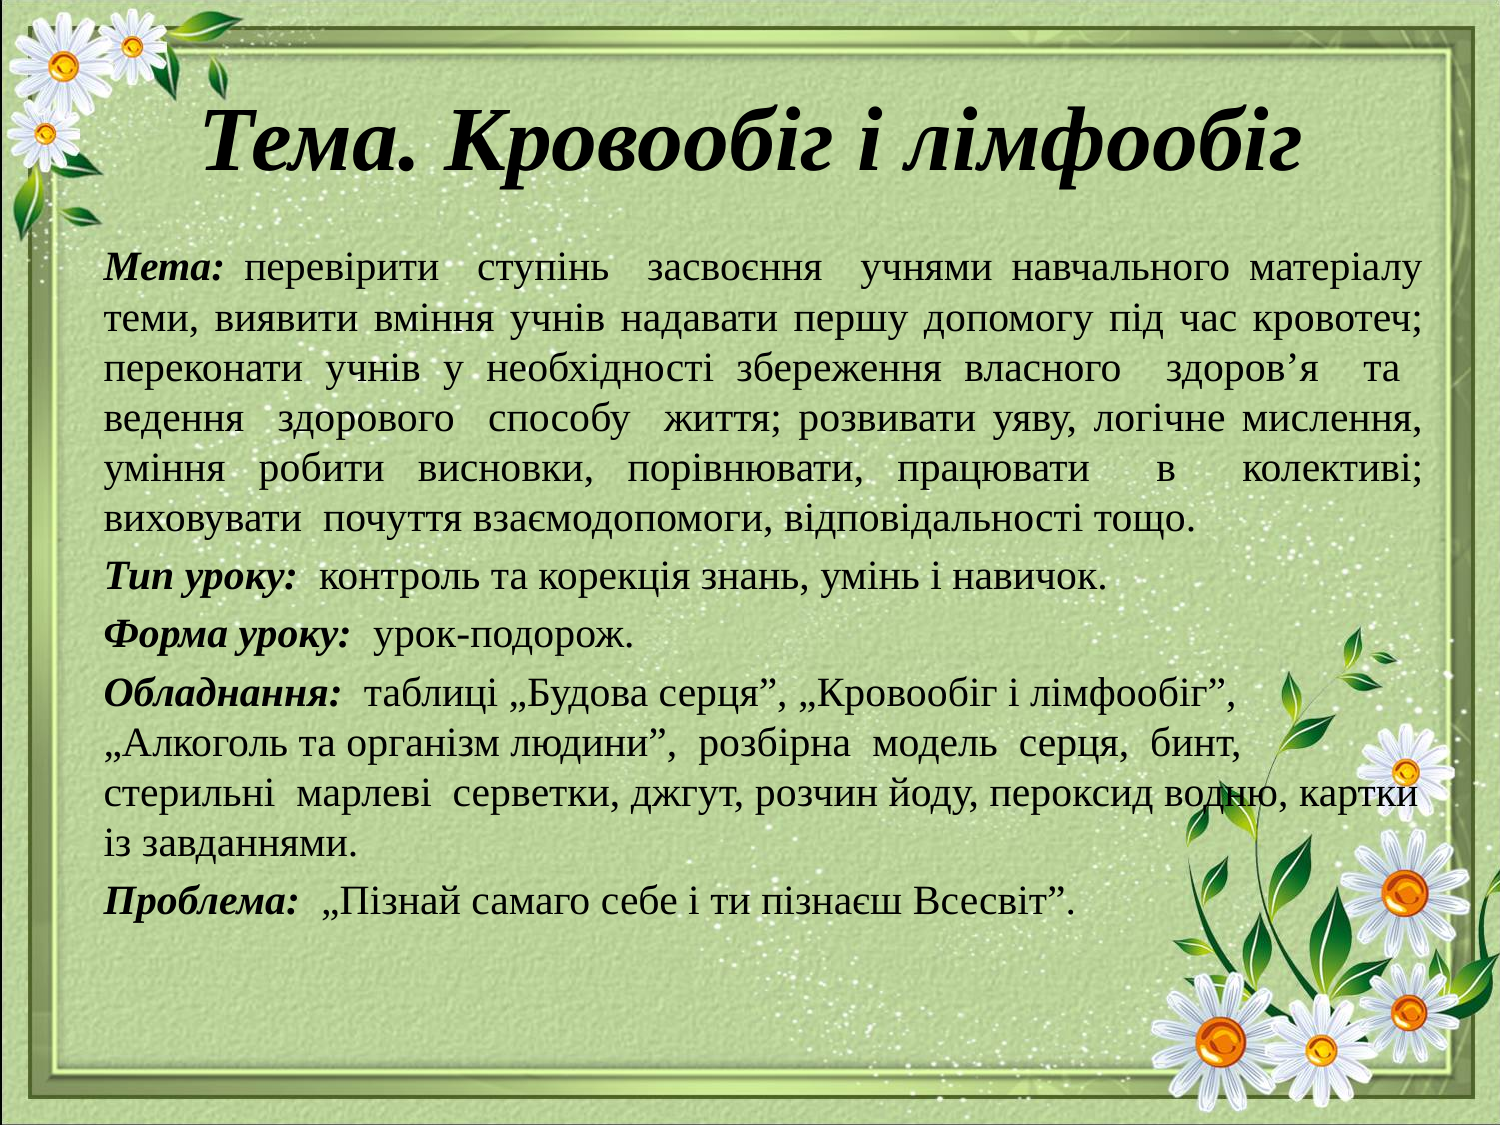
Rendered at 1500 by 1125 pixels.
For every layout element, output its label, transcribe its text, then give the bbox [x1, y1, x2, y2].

picture [0, 0, 1500, 1125]
list Мета: перевірити ступінь засвоєння учнями навчального матеріалу теми, виявити вміння учнів надавати першу допомогу під час кровотеч; переконати учнів у необхідності збереження власного здоров’я та ведення здорового способу життя; розвивати уяву, логічне мислення, уміння робити висновки, порівнювати, працювати в колективі; виховувати почуття взаємодопомоги, відповідальності тощо. Тип уроку: контроль та корекція знань, умінь і навичок. Форма уроку: урок-подорож. Обладнання: таблиці „Будова серця”, „Кровообіг і лімфообіг”, „Алкоголь та організм людини”, розбірна модель серця, бинт, стерильні марлеві серветки, джгут, розчин йоду, пероксид водню, картки із завданнями. Проблема: „Пізнай самаго себе і ти пізнаєш Всесвіт”. [88, 231, 1439, 1041]
title Тема. Кровообіг і лімфообіг [76, 137, 1427, 242]
